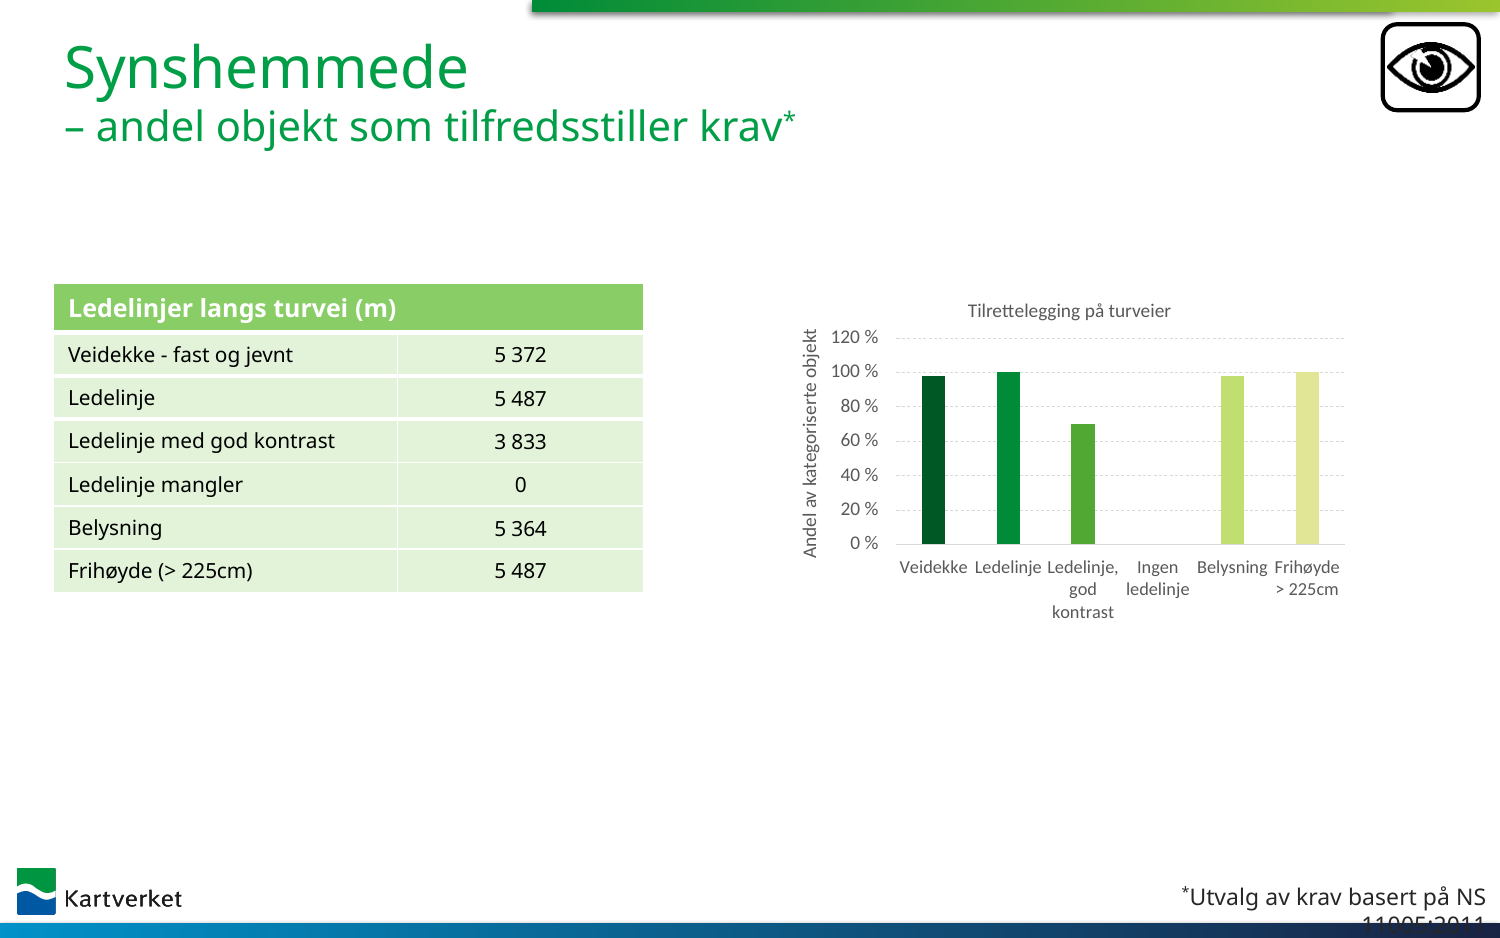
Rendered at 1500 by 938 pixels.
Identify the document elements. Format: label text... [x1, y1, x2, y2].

text_box *Utvalg av krav basert på NS 11005:2011 [1068, 873, 1500, 938]
table_cell Ledelinje med god kontrast [54, 421, 397, 462]
table_cell Ledelinje [54, 378, 397, 417]
table_cell 5 487 [398, 378, 643, 417]
table_cell Belysning [54, 507, 397, 548]
table_cell 5 487 [398, 550, 643, 592]
table_cell 0 [398, 463, 643, 505]
table_header Ledelinjer langs turvei (m) [54, 284, 643, 330]
picture [791, 291, 1348, 630]
table_cell 5 372 [398, 335, 643, 374]
table_cell 5 364 [398, 507, 643, 548]
table_cell 3 833 [398, 421, 643, 462]
table_cell Frihøyde (> 225cm) [54, 550, 397, 592]
table_cell Veidekke - fast og jevnt [54, 335, 397, 374]
table_cell Ledelinje mangler [54, 463, 397, 505]
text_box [1382, 24, 1480, 111]
text_box Synshemmede – andel objekt som tilfredsstiller krav* [49, 24, 1431, 158]
